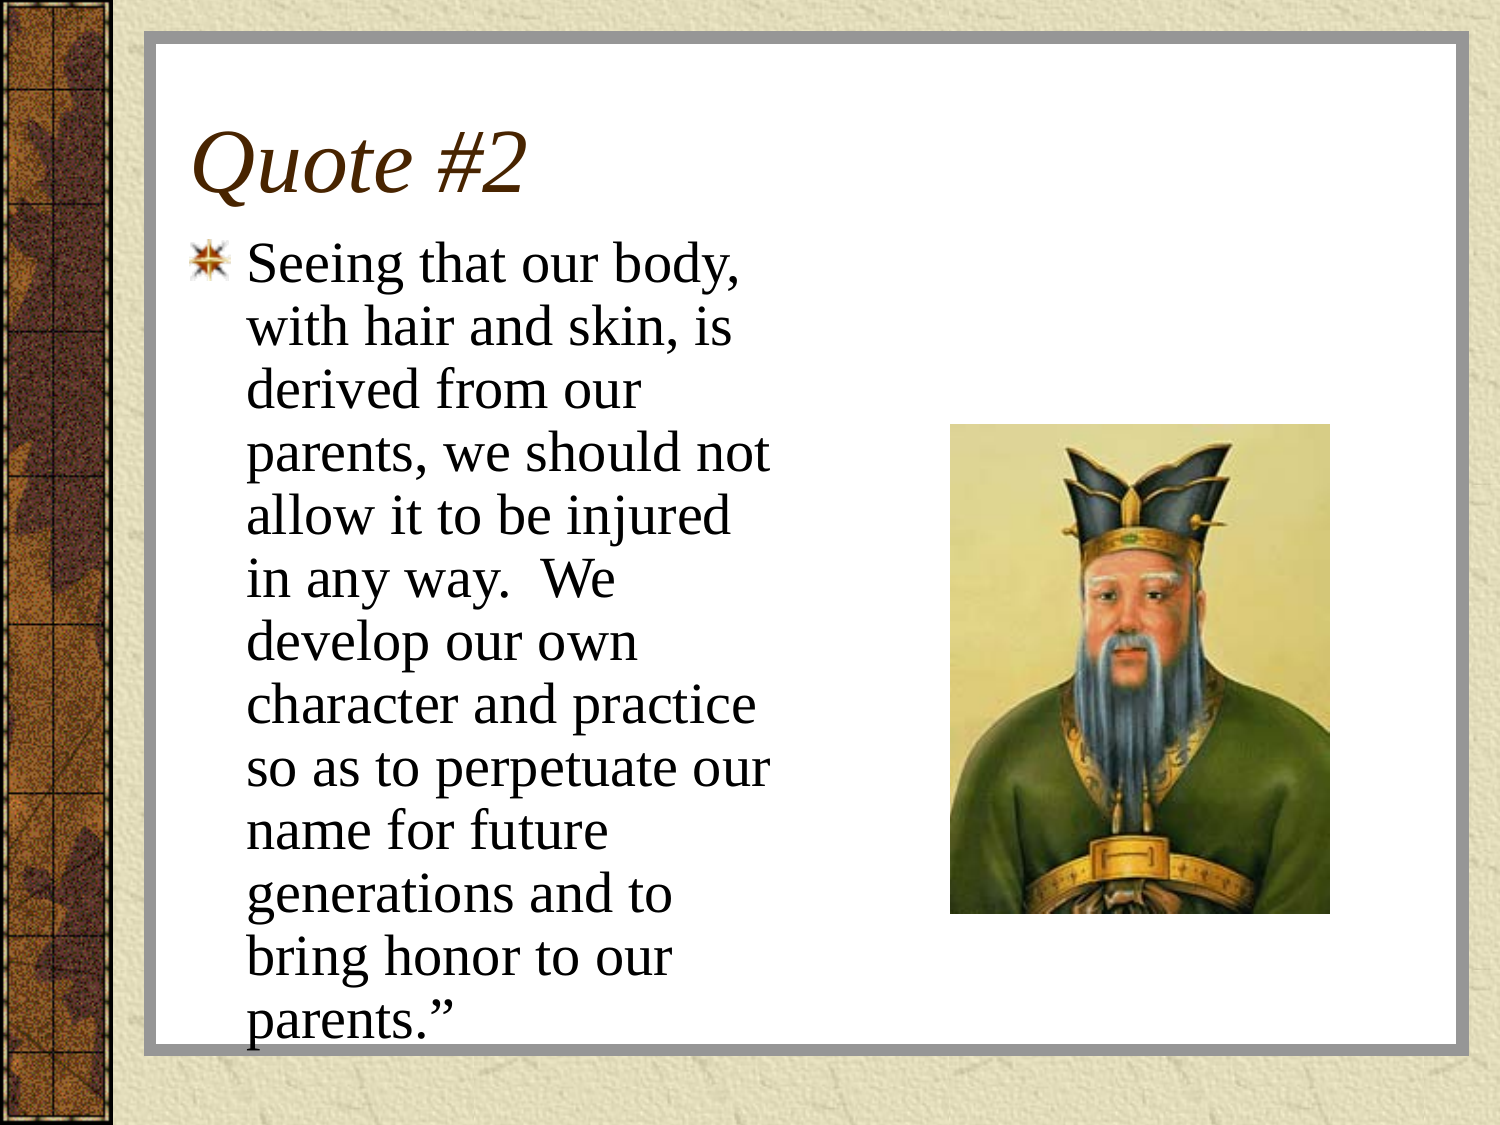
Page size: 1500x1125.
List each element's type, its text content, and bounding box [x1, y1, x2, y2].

picture [0, 0, 1500, 1125]
title Quote #2 [174, 62, 1450, 250]
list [949, 424, 1330, 915]
list Seeing that our body, with hair and skin, is derived from our parents, we should not allow it to be injured in any way. We develop our own character and practice so as to perpetuate our name for future generations and to bring honor to our parents.” [174, 224, 800, 1063]
